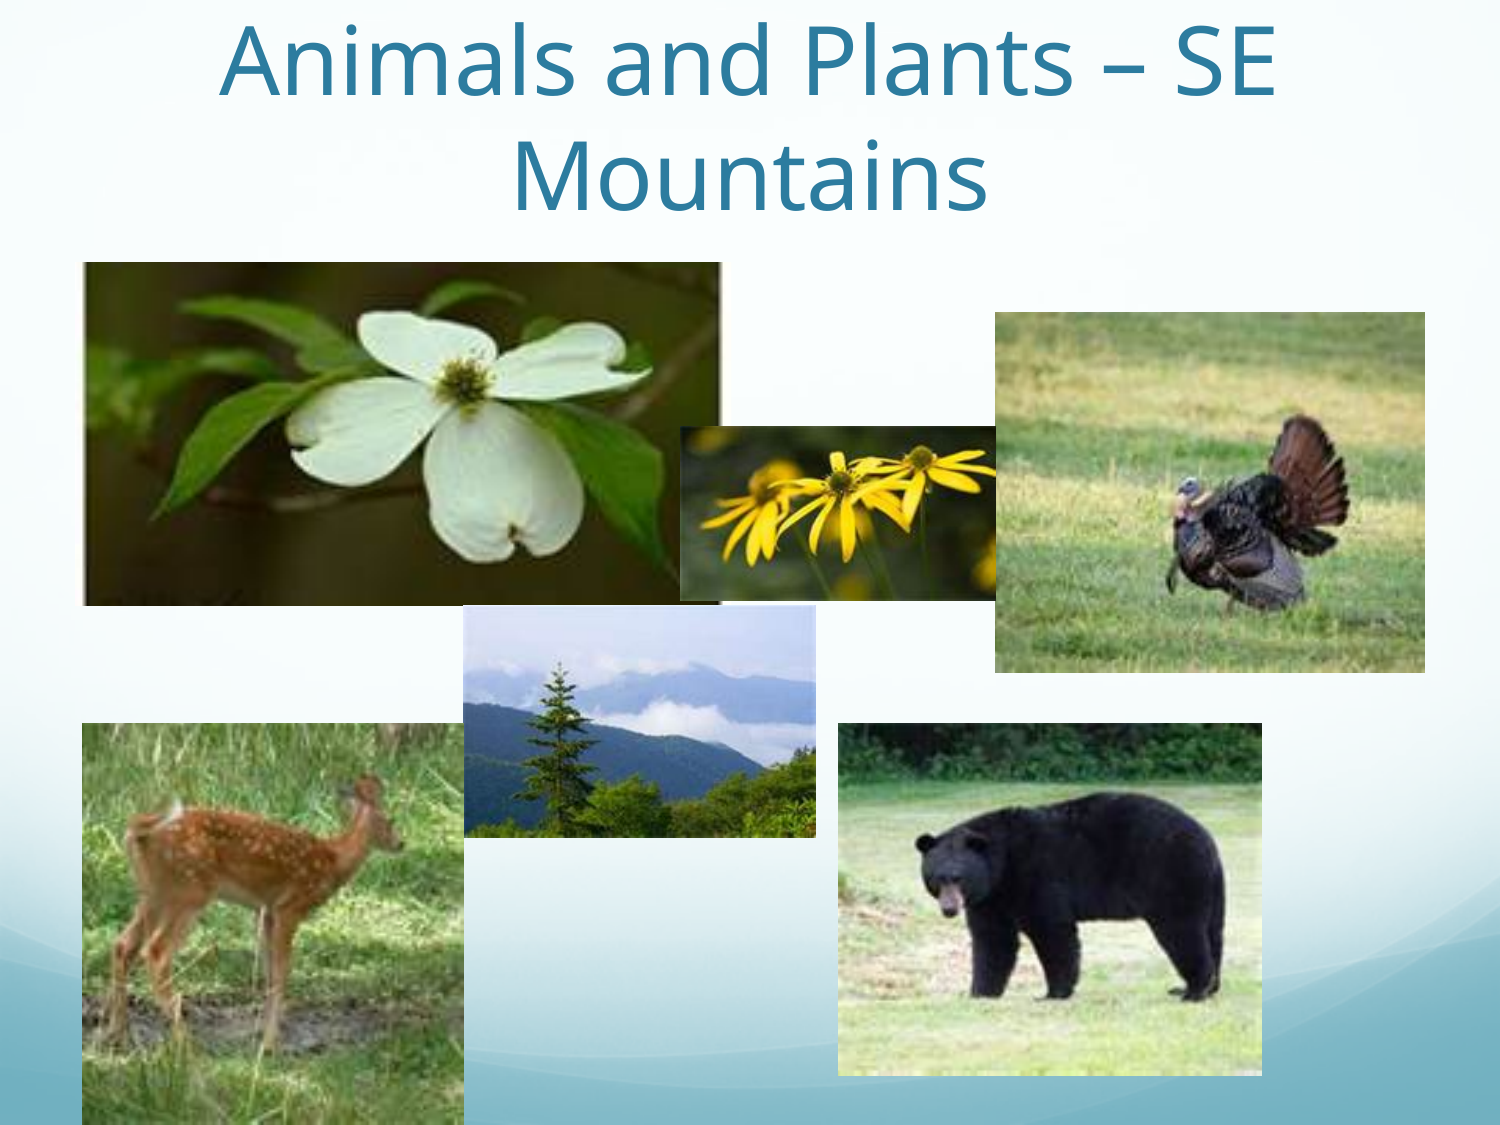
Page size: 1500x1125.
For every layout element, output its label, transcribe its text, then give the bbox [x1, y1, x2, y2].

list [74, 261, 732, 606]
picture [837, 723, 1262, 1076]
picture [81, 604, 816, 1125]
title Animals and Plants – SE Mountains [90, 17, 1410, 237]
picture [679, 311, 1426, 673]
